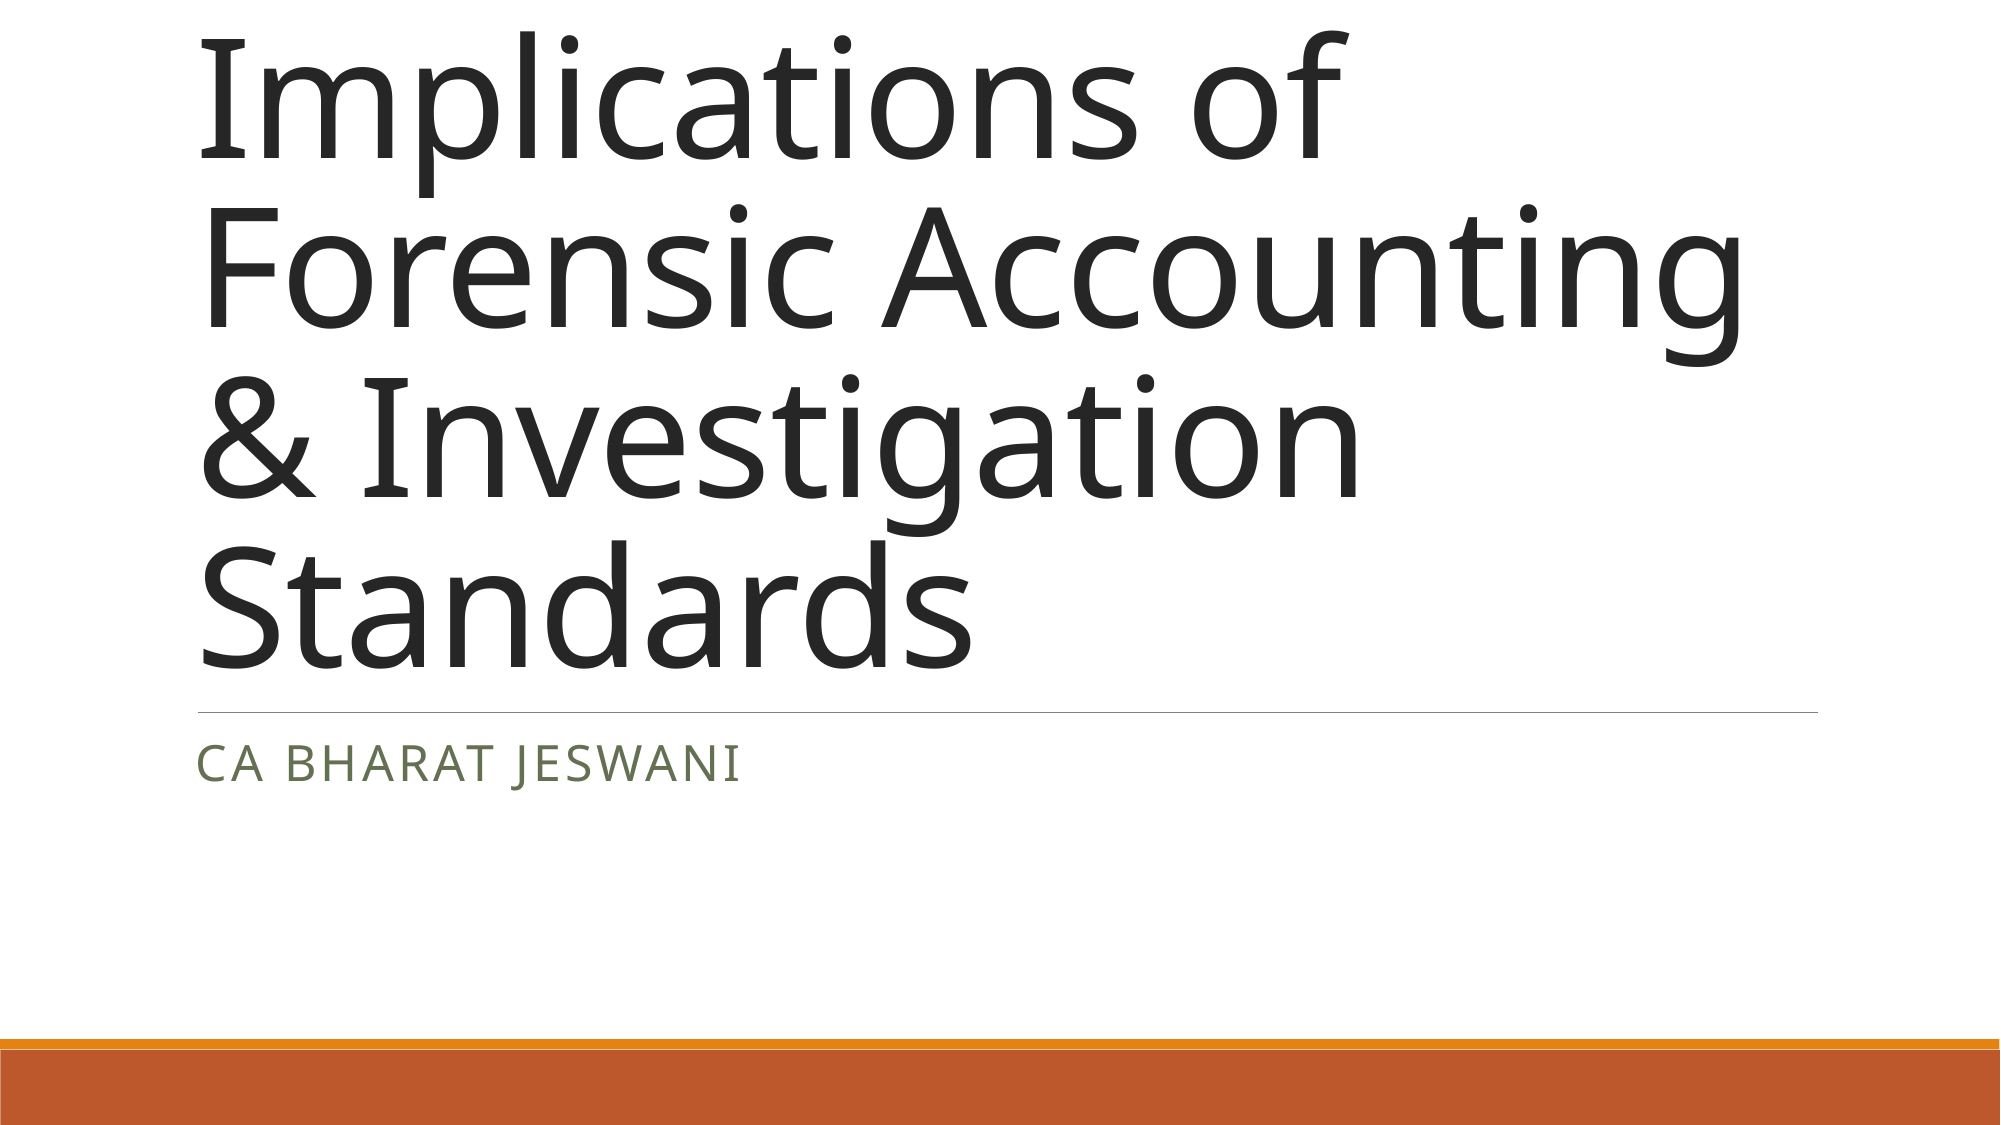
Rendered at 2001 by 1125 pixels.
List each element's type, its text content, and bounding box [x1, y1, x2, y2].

subtitle CA Bharat Jeswani [180, 730, 1831, 919]
title Practical Implications of Forensic Accounting & Investigation Standards [180, 124, 1830, 710]
